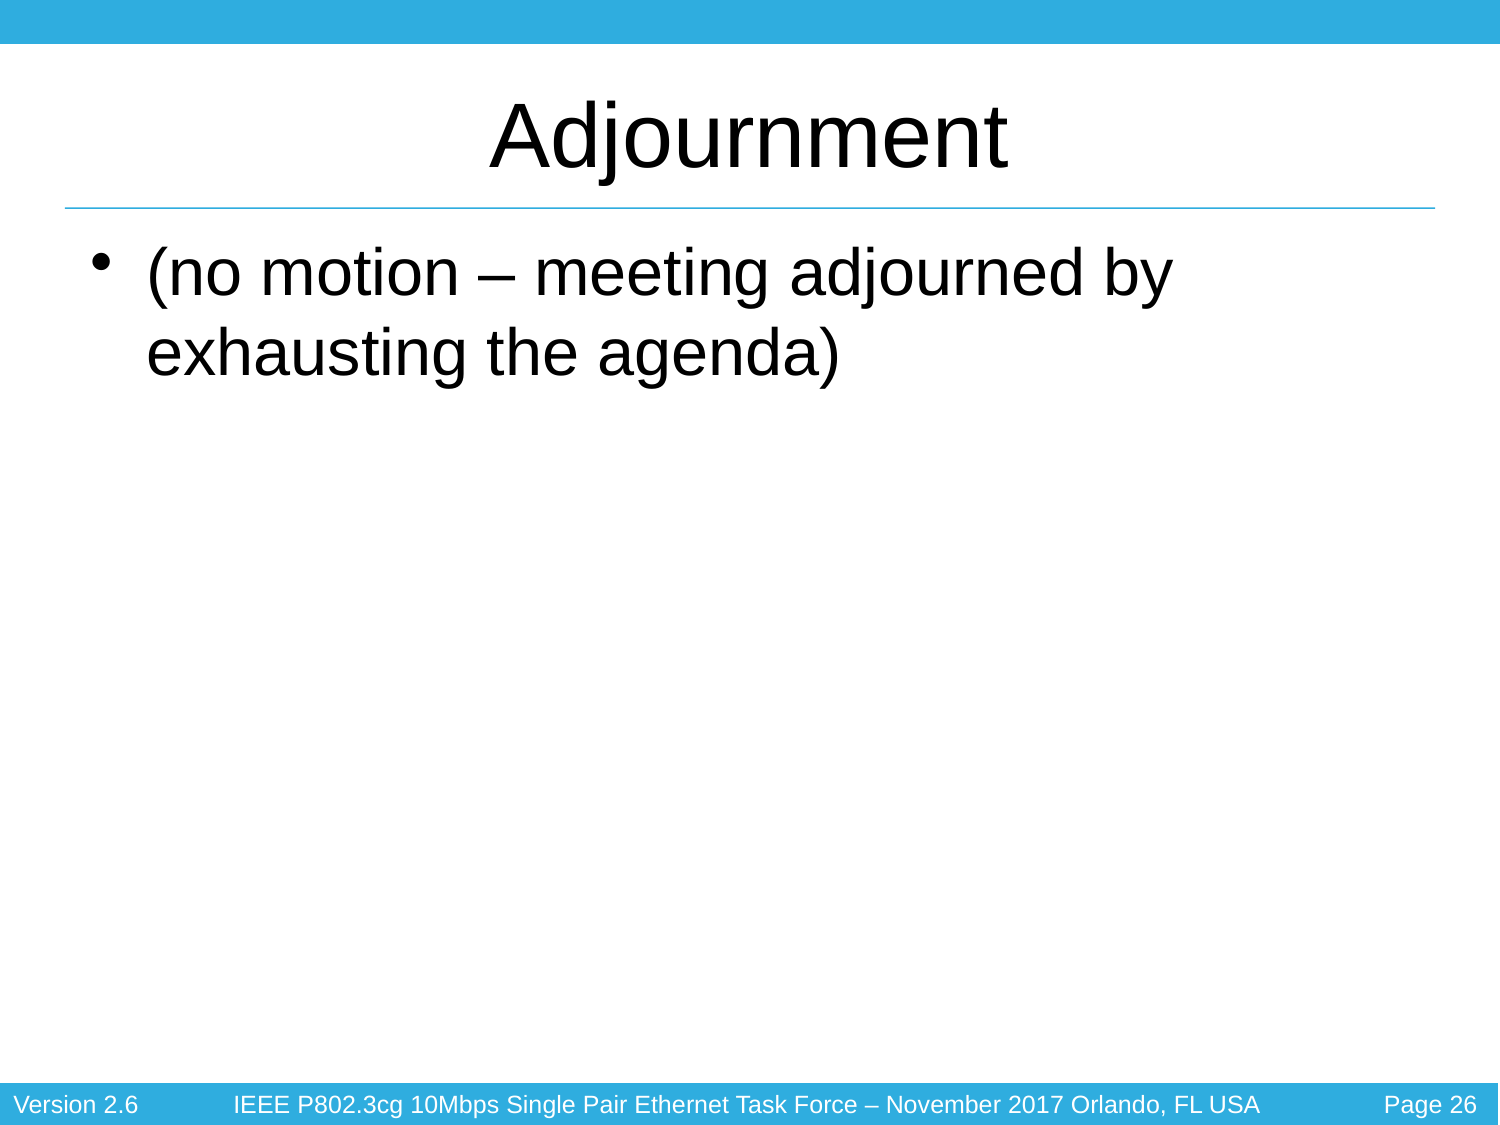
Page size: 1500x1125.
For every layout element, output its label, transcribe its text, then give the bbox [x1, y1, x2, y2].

list (no motion – meeting adjourned by exhausting the agenda) [74, 221, 1426, 965]
title Adjournment [74, 66, 1426, 197]
